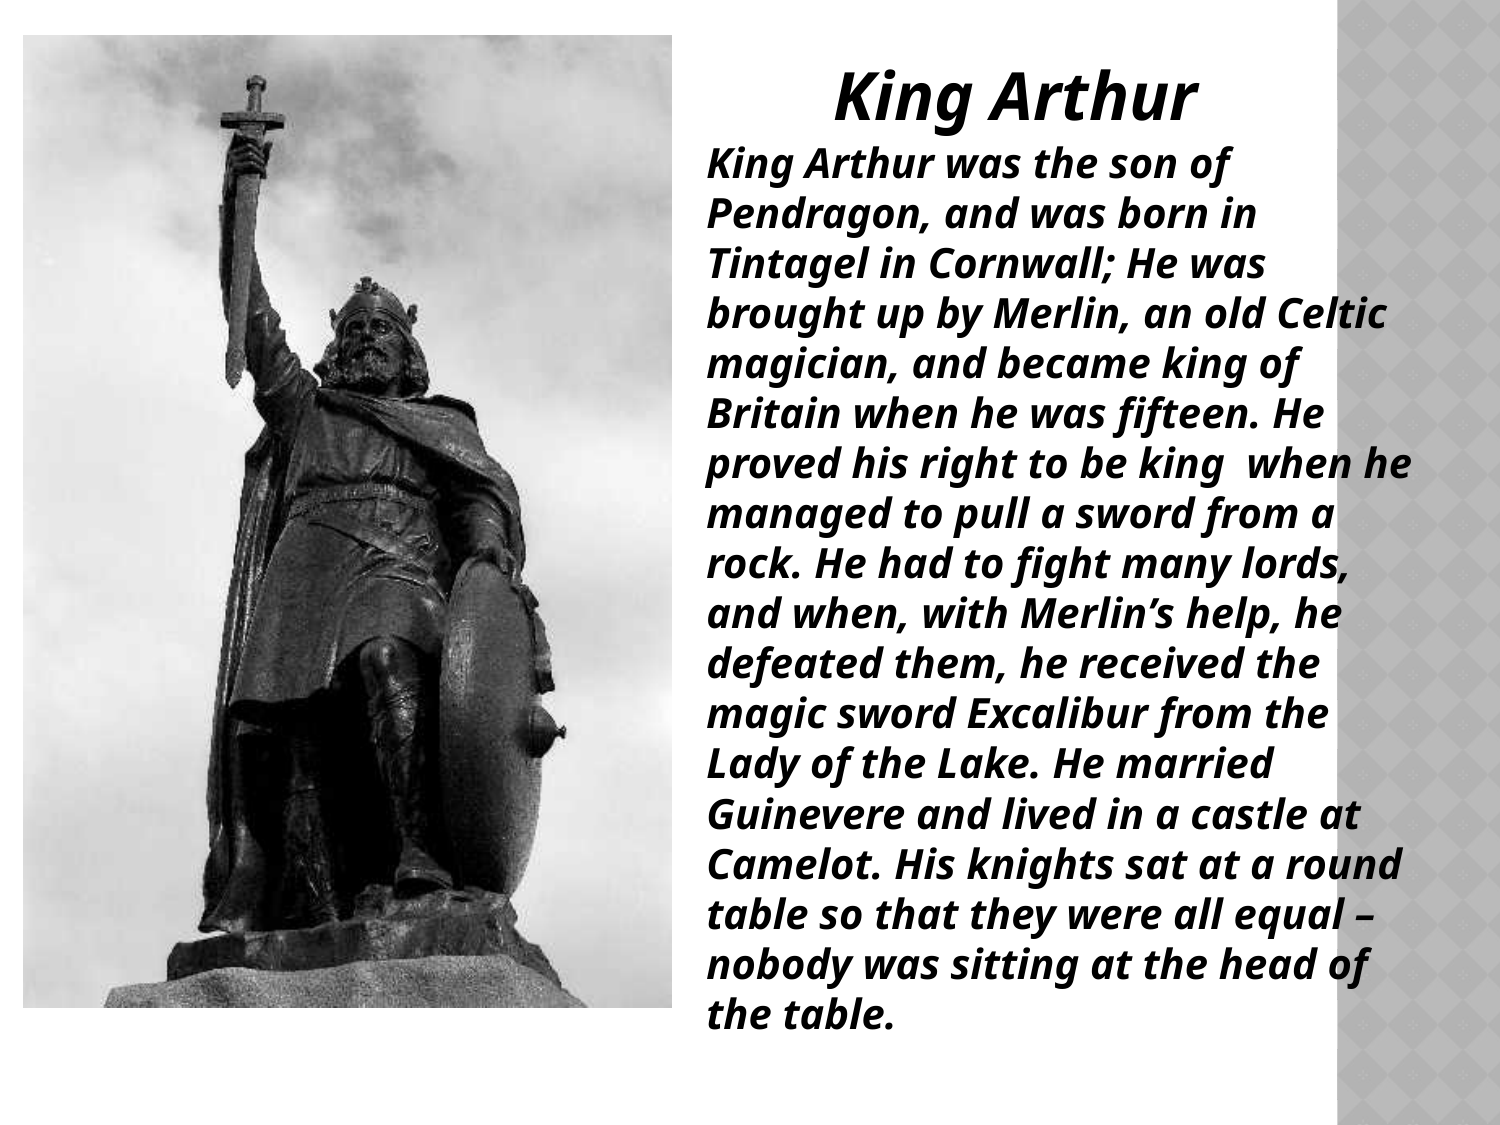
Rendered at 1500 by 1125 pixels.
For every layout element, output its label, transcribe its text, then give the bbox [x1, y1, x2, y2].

picture [22, 34, 673, 1009]
text_box King Arthur [819, 46, 1230, 142]
text_box King Arthur was the son of Pendragon, and was born in Tintagel in Cornwall; He was brought up by Merlin, an old Celtic magician, and became king of Britain when he was fifteen. He proved his right to be king when he managed to pull a sword from a rock. He had to fight many lords, and when, with Merlin’s help, he defeated them, he received the magic sword Excalibur from the Lady of the Lake. He married Guinevere and lived in a castle at Camelot. His knights sat at a round table so that they were all equal – nobody was sitting at the head of the table. [691, 129, 1430, 1045]
